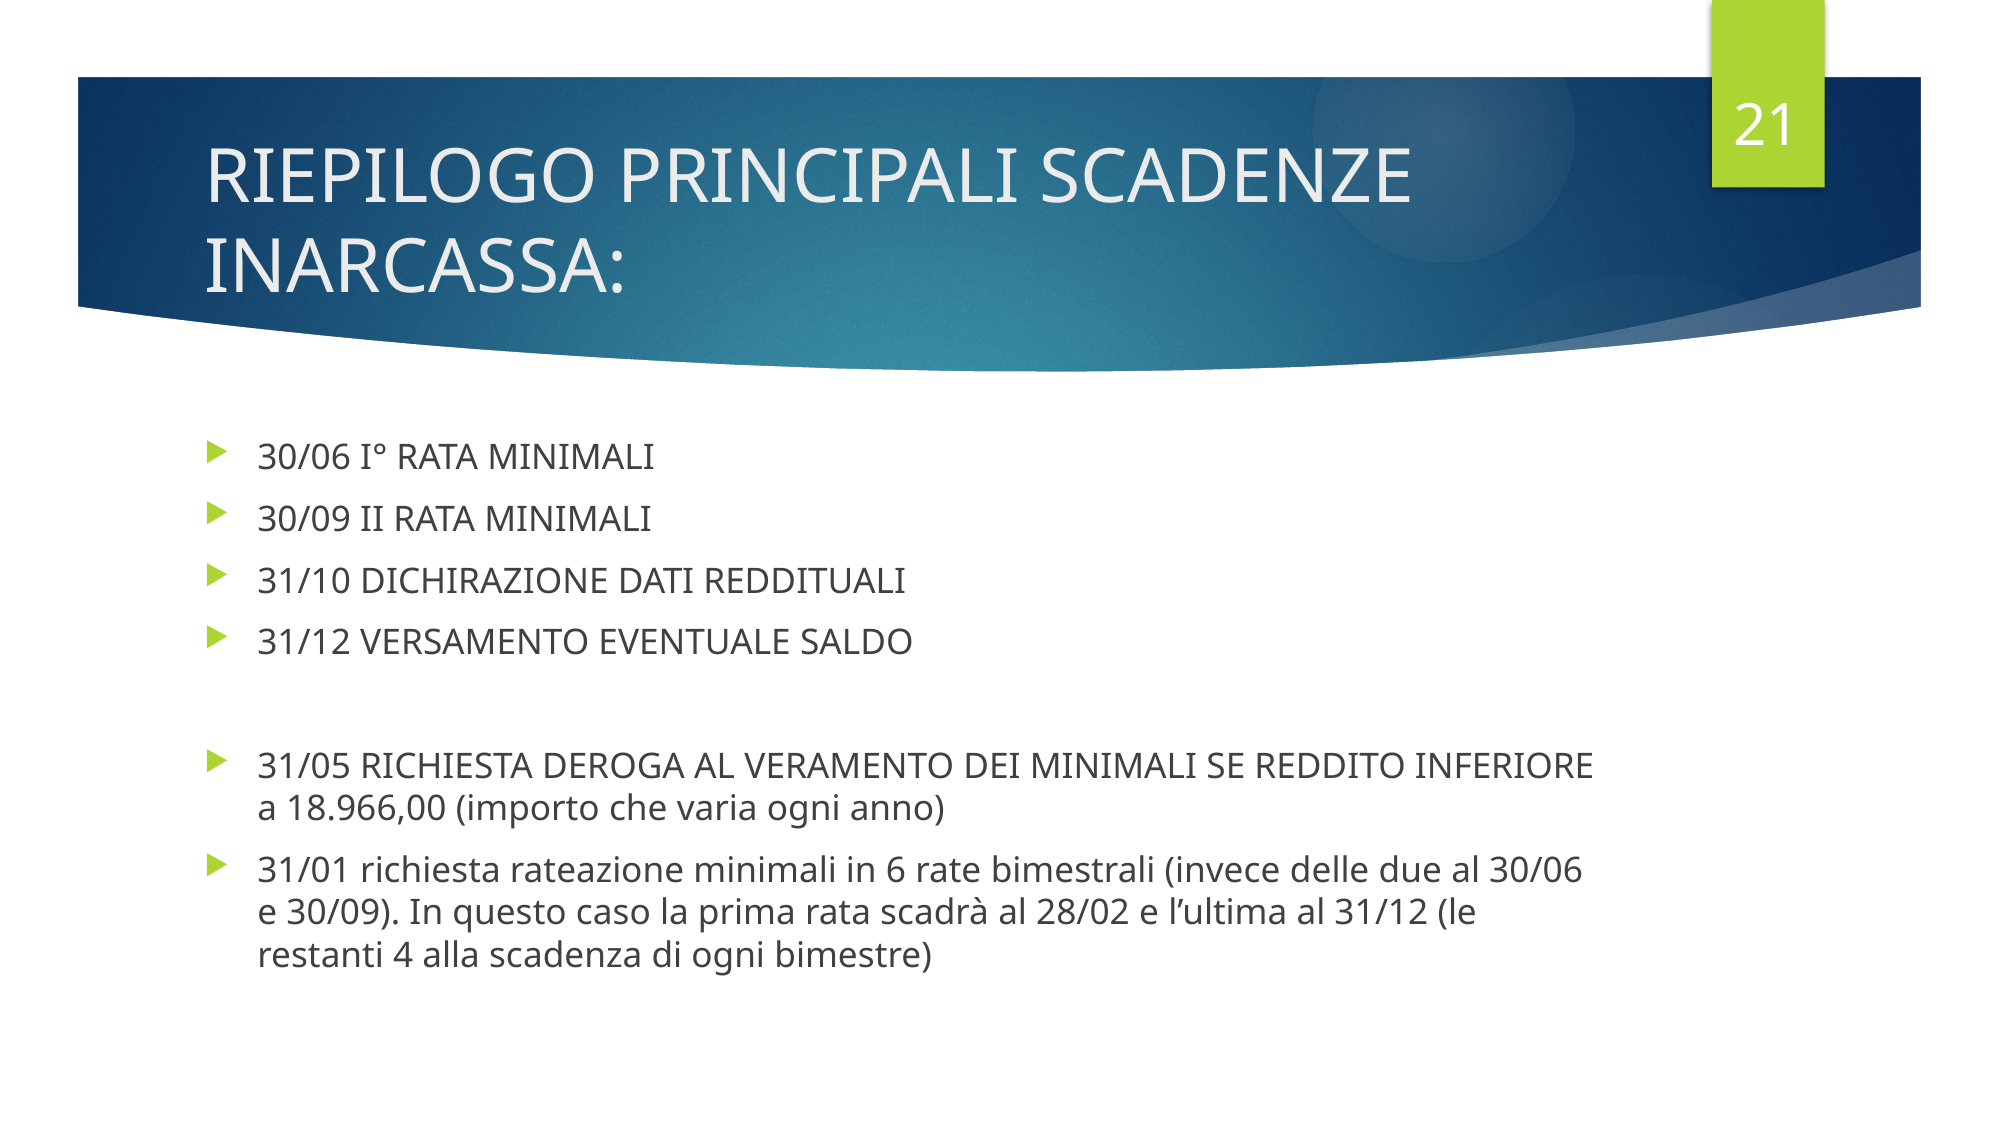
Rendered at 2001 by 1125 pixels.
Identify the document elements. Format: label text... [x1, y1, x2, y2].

title RIEPILOGO PRINCIPALI SCADENZE INARCASSA: [189, 159, 1627, 276]
list 30/06 I° RATA MINIMALI 30/09 II RATA MINIMALI 31/10 DICHIRAZIONE DATI REDDITUALI 31/12 VERSAMENTO EVENTUALE SALDO 31/05 RICHIESTA DEROGA AL VERAMENTO DEI MINIMALI SE REDDITO INFERIORE a 18.966,00 (importo che varia ogni anno) 31/01 richiesta rateazione minimali in 6 rate bimestrali (invece delle due al 30/06 e 30/09). In questo caso la prima rata scadrà al 28/02 e l’ultima al 31/12 (le restanti 4 alla scadenza di ogni bimestre) [189, 427, 1627, 988]
slide_number 21 [1698, 48, 1836, 175]
